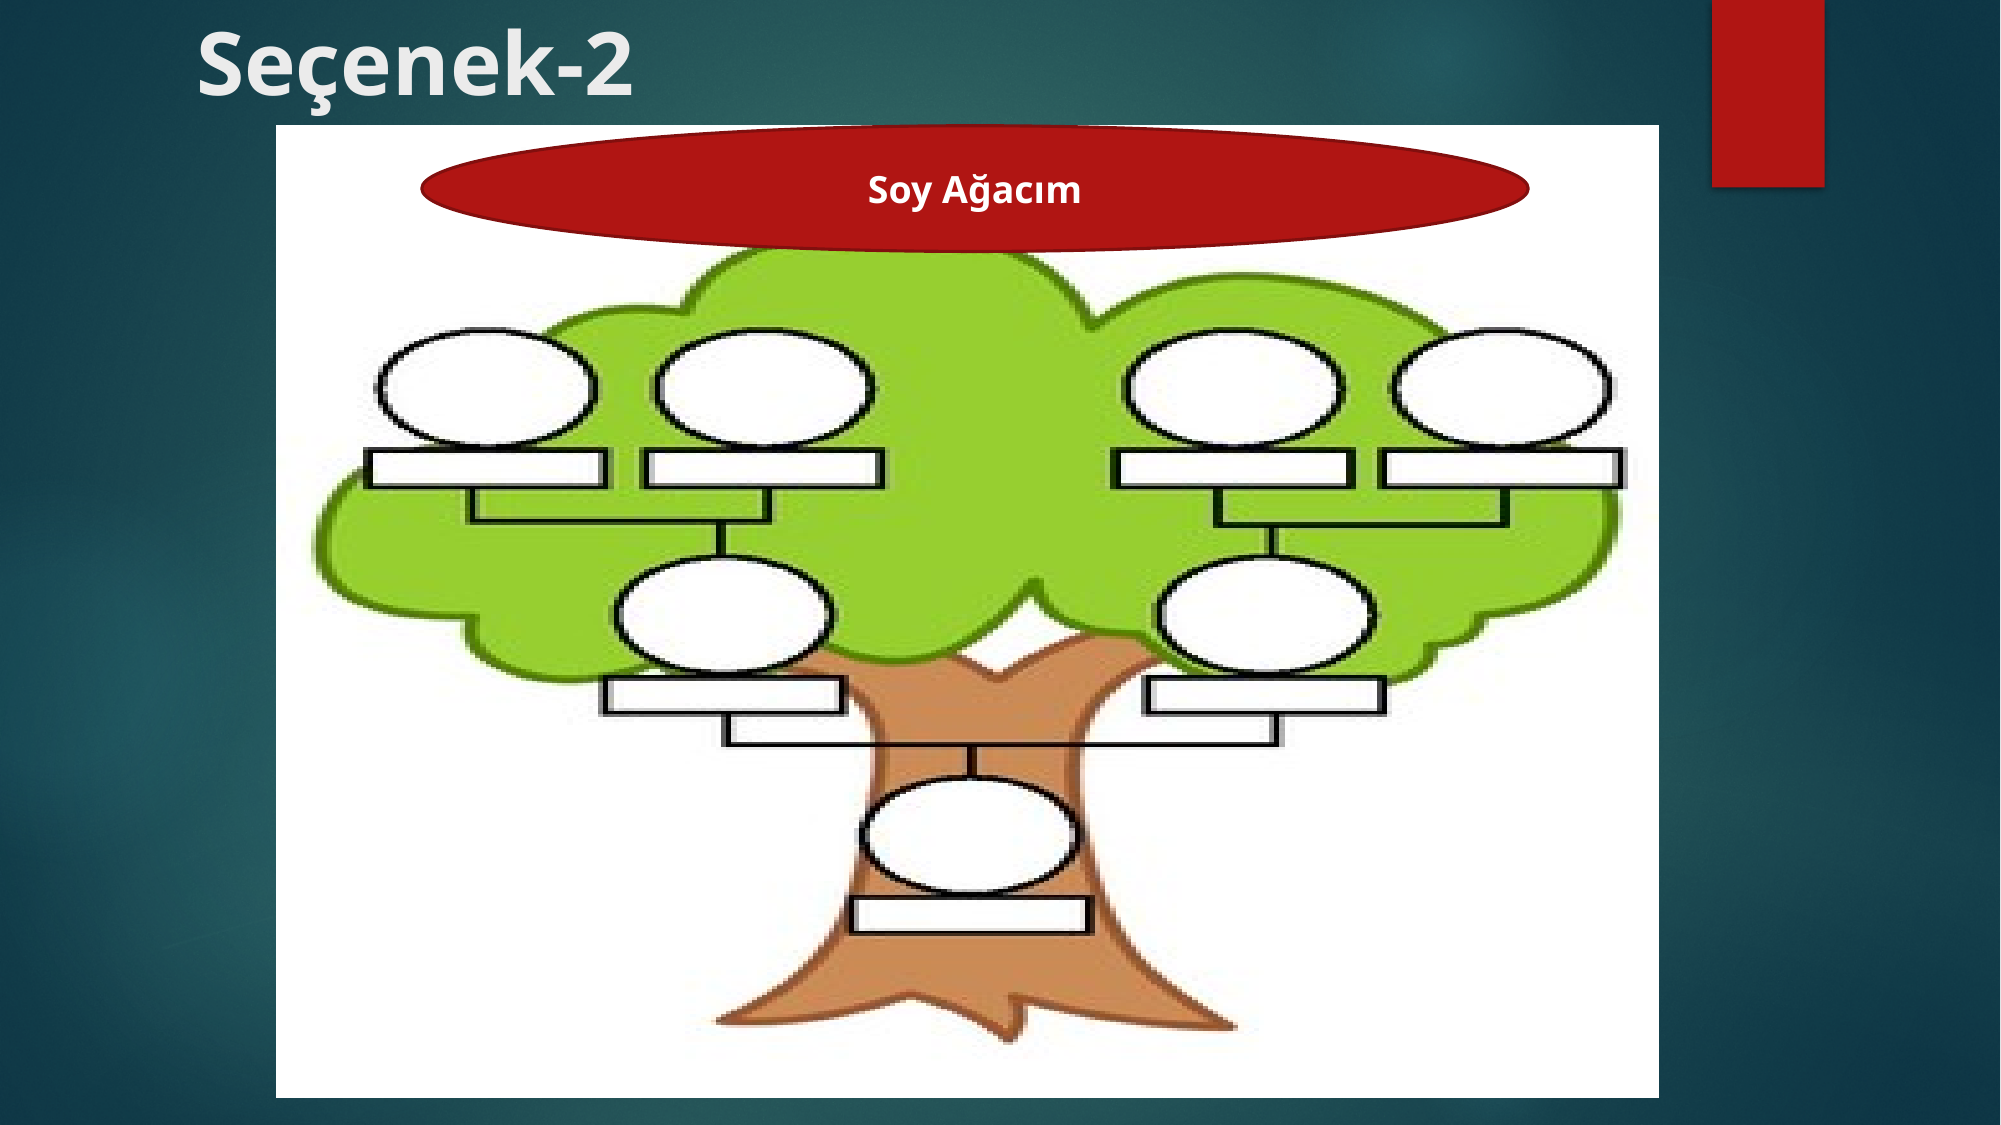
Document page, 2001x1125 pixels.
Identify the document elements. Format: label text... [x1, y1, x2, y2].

title Seçenek-2 [181, 0, 1724, 126]
picture [0, 125, 1659, 1125]
